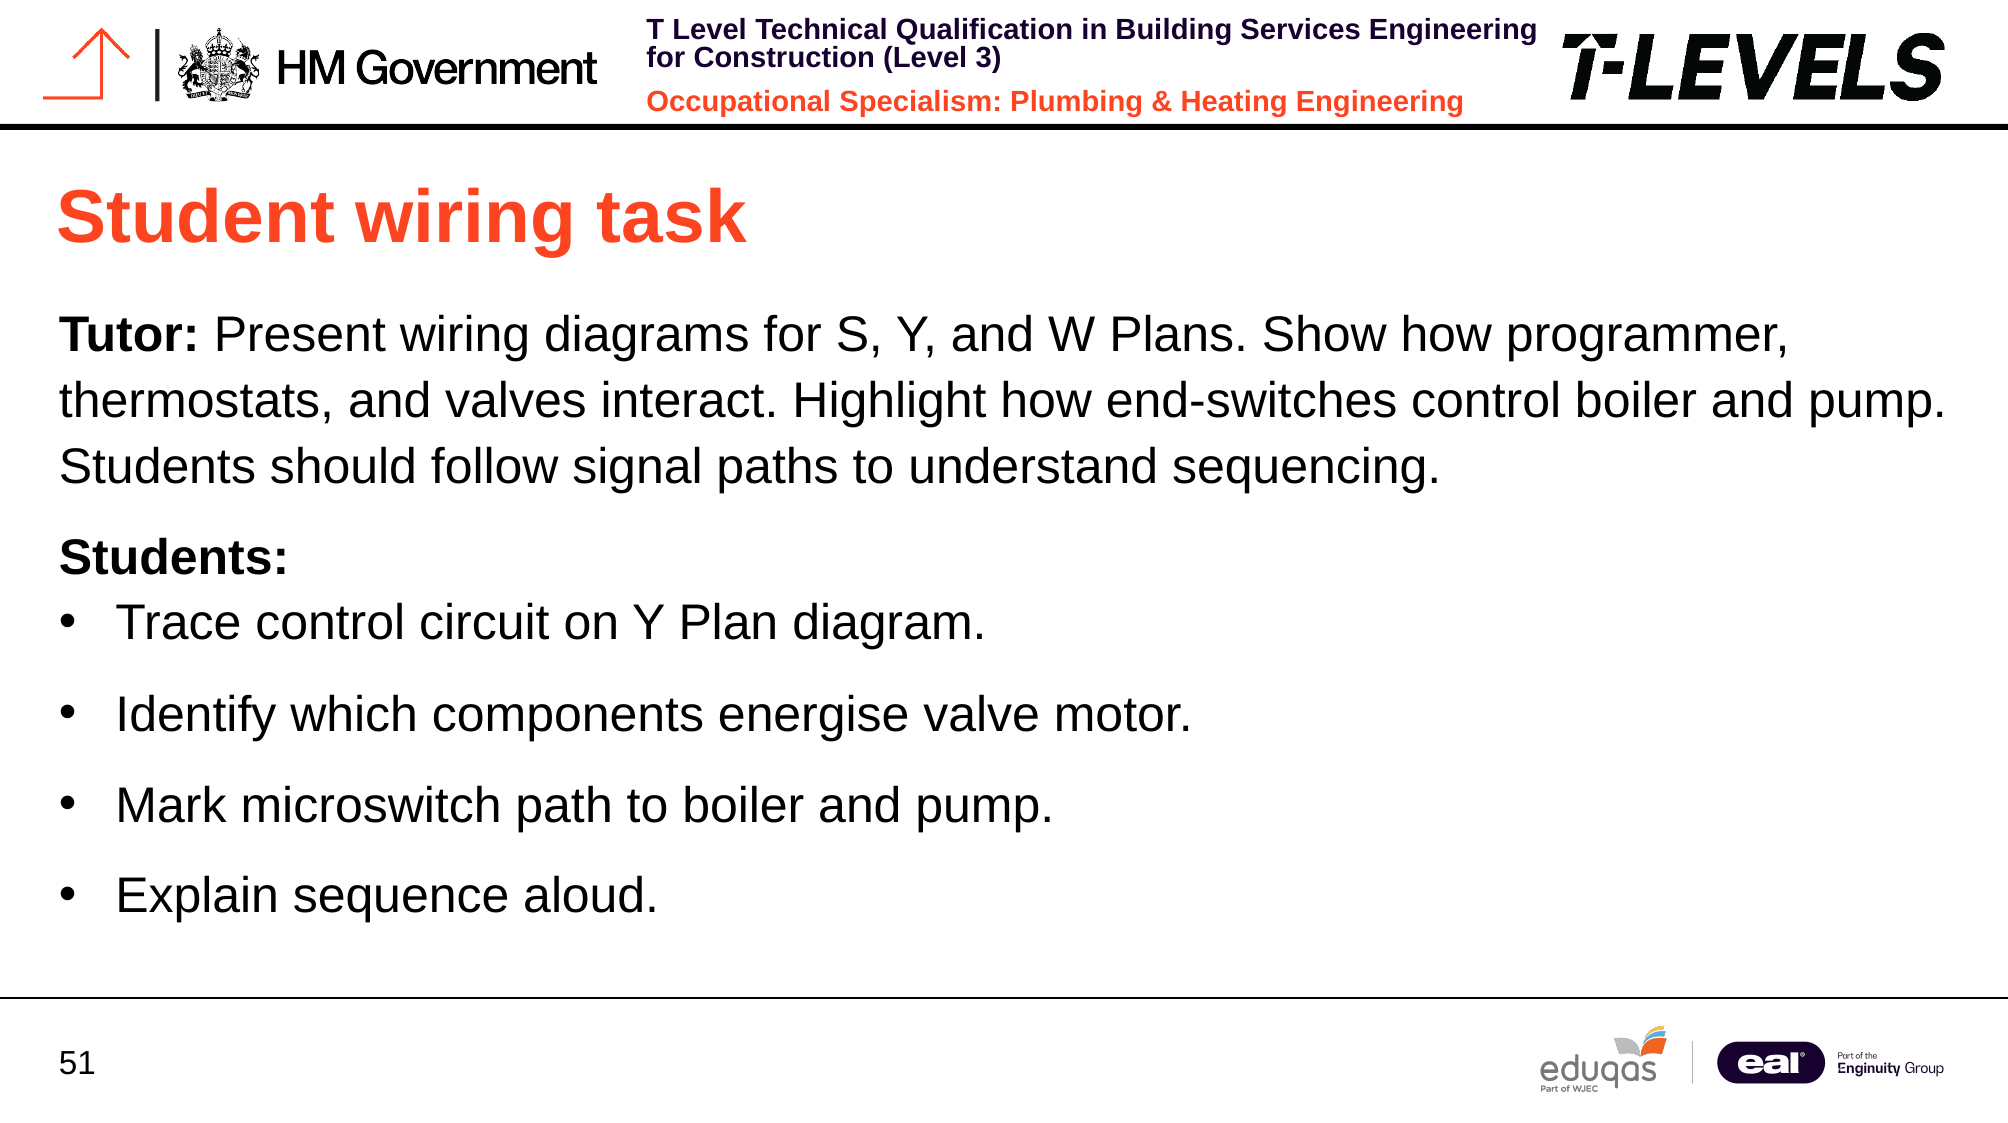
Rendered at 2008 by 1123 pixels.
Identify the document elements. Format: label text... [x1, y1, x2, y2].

list Tutor: Present wiring diagrams for S, Y, and W Plans. Show how programmer, thermostats, and valves interact. Highlight how end-switches control boiler and pump. Students should follow signal paths to understand sequencing. Students: Trace control circuit on Y Plan diagram. Identify which components energise valve motor. Mark microswitch path to boiler and pump. Explain sequence aloud. [59, 295, 1949, 975]
picture [38, 27, 136, 100]
picture [1543, 25, 1964, 108]
title Student wiring task [41, 111, 1949, 314]
picture [1535, 1021, 1949, 1097]
picture [155, 28, 597, 102]
